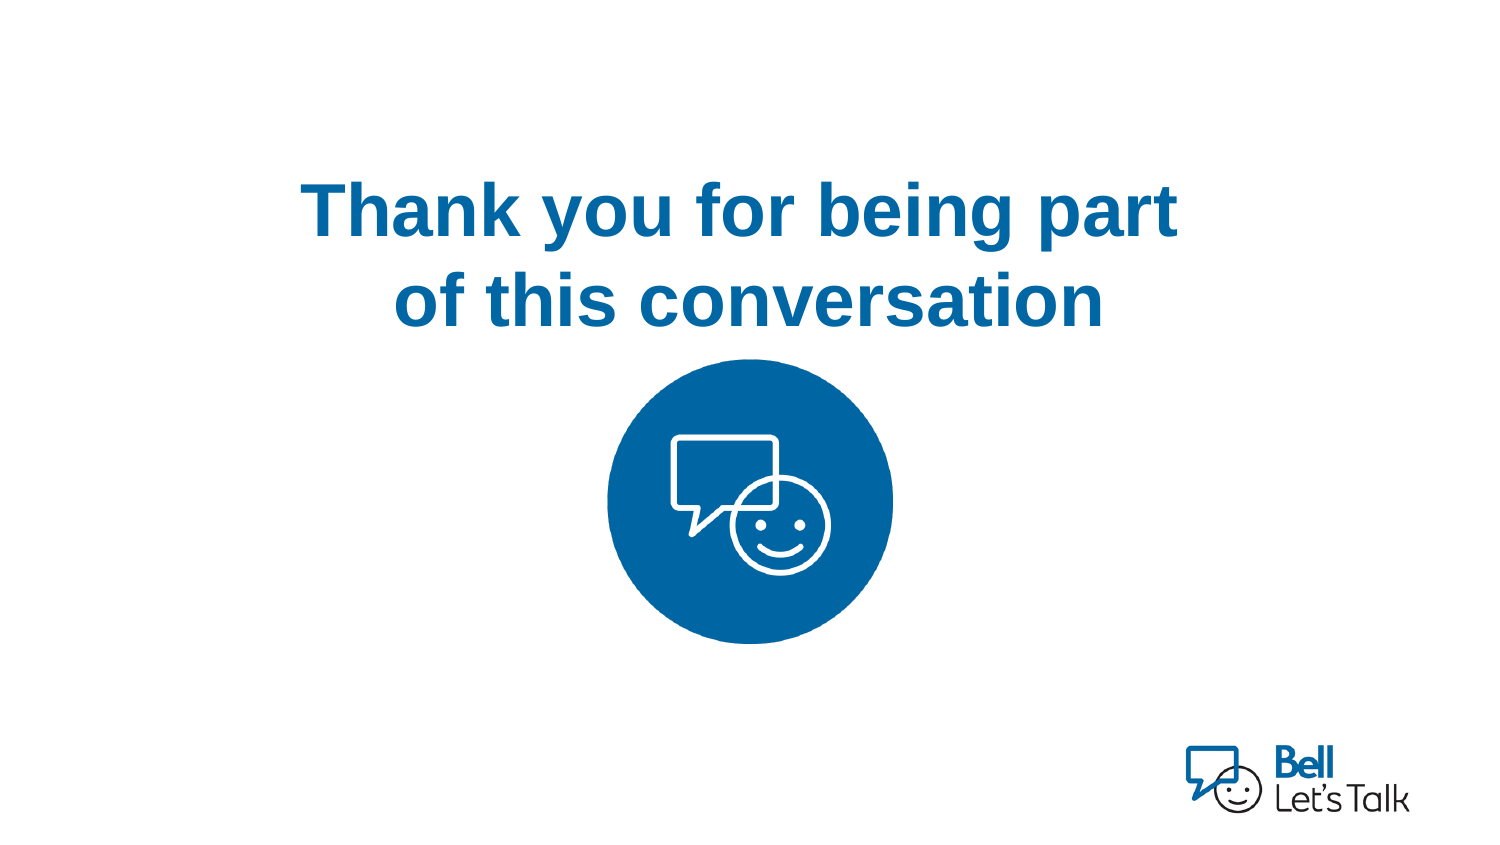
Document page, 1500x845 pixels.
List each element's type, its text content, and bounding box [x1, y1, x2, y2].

picture [606, 358, 894, 645]
title Thank you for being part of this conversation [112, 157, 1388, 339]
picture [1185, 742, 1410, 814]
